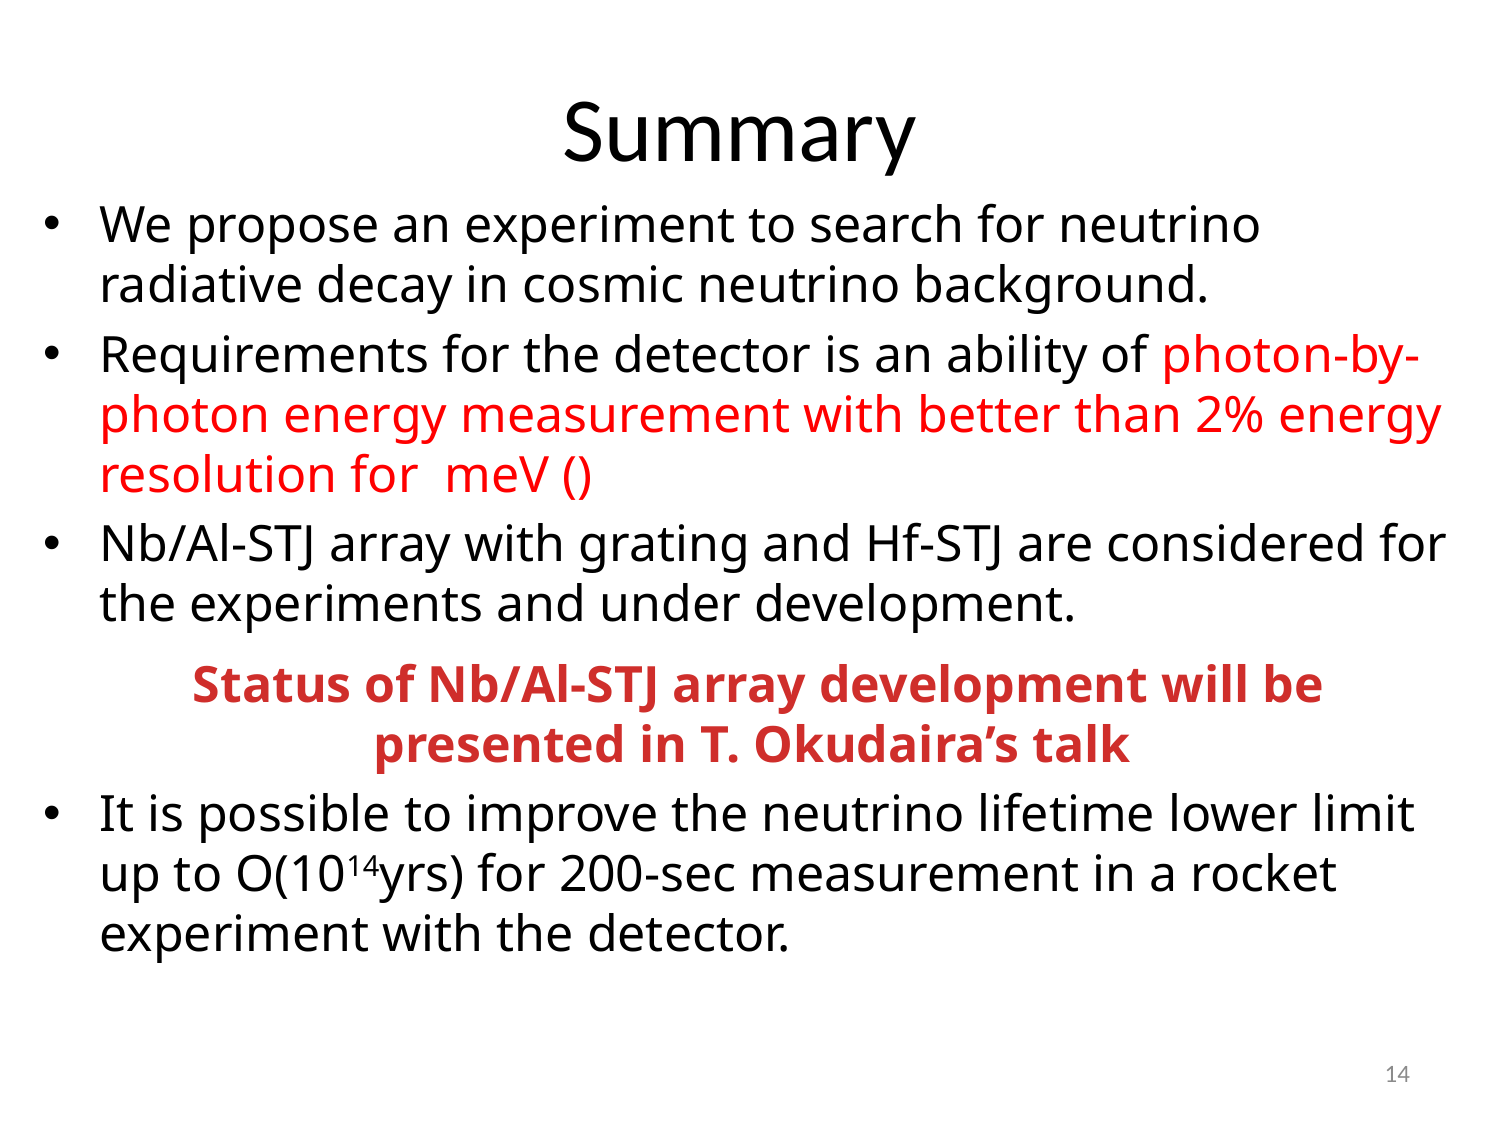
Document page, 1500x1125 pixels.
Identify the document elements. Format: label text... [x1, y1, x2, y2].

slide_number 14 [1074, 1042, 1425, 1103]
text_box Status of Nb/Al-STJ array development will be presented in T. Okudaira’s talk [174, 645, 1344, 781]
title Summary [64, 30, 1415, 219]
